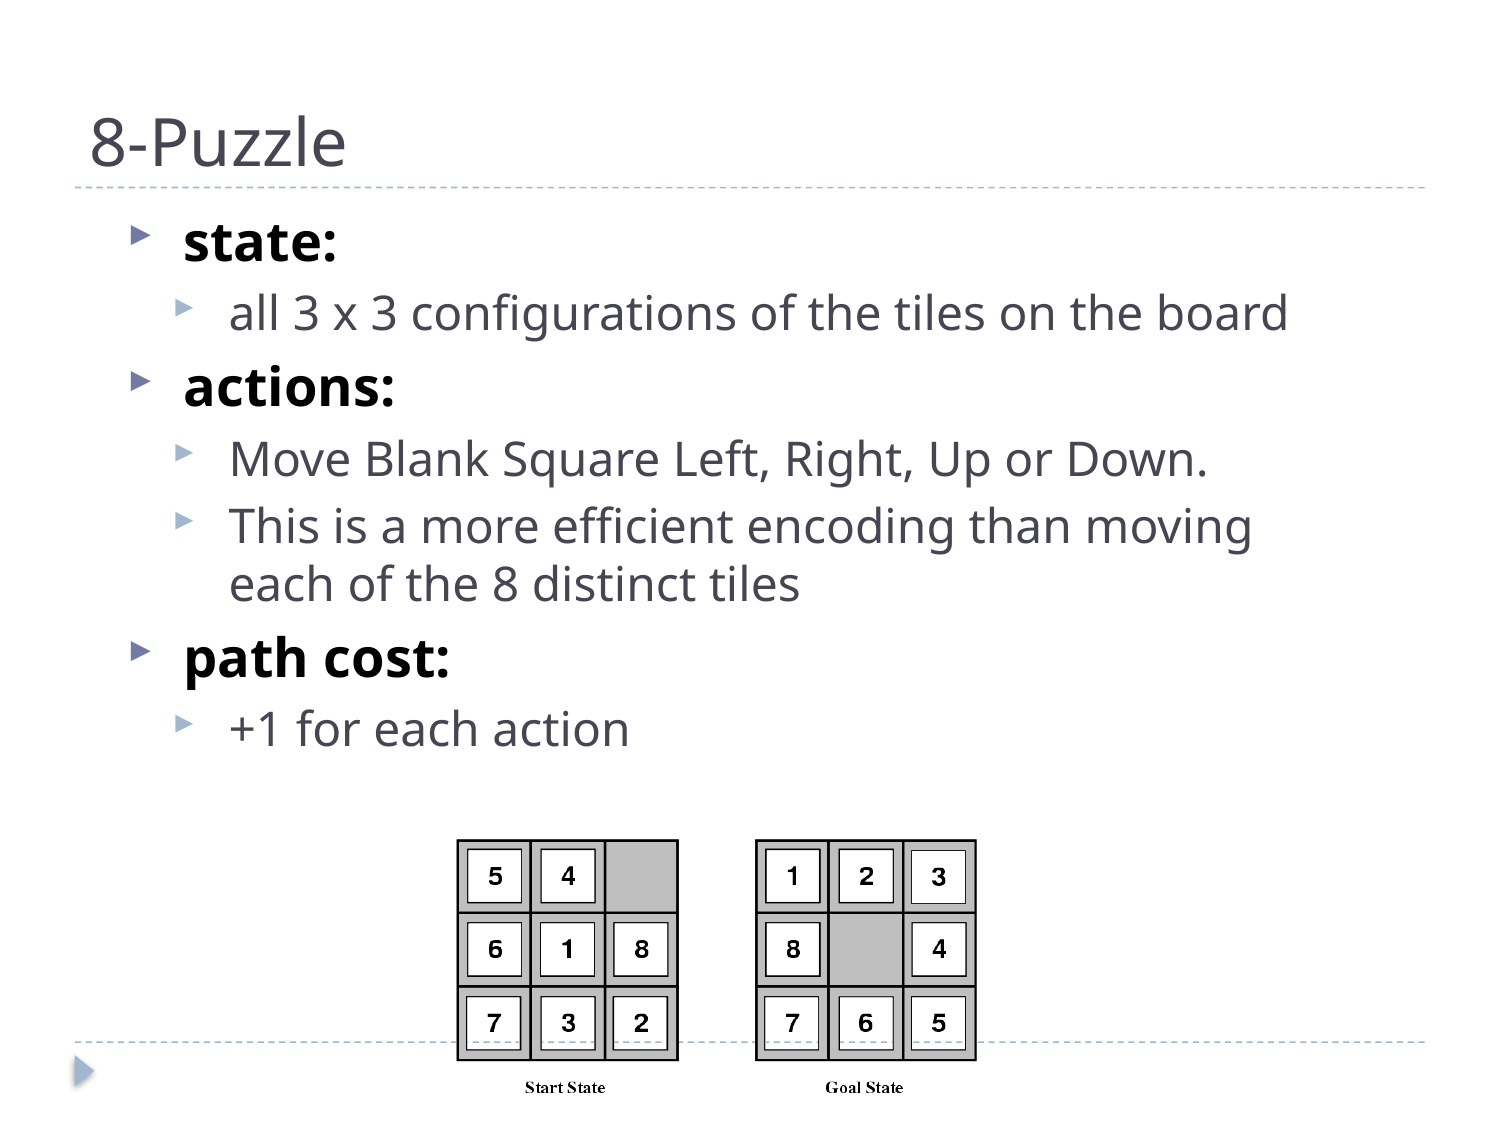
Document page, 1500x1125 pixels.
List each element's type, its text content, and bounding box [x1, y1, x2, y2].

picture [456, 839, 977, 1094]
list state: all 3 x 3 configurations of the tiles on the board actions: Move Blank Square Left, Right, Up or Down. This is a more efficient encoding than moving each of the 8 distinct tiles path cost: +1 for each action [112, 200, 1388, 875]
title 8-Puzzle [75, 24, 1425, 188]
